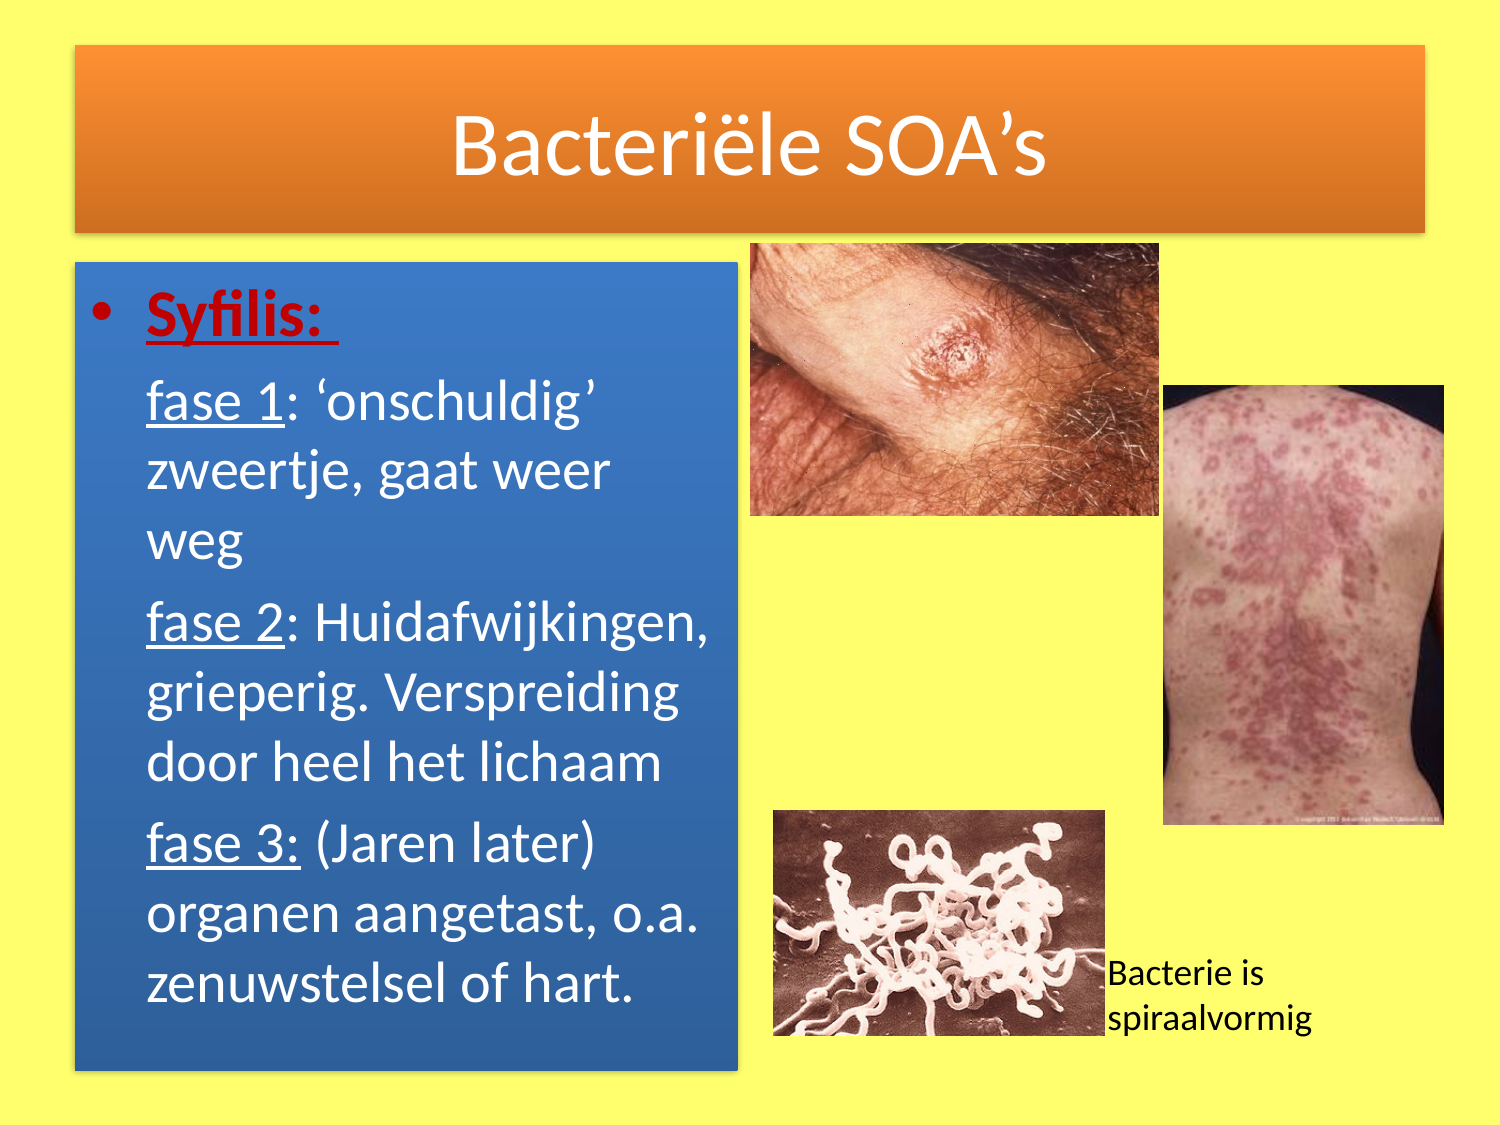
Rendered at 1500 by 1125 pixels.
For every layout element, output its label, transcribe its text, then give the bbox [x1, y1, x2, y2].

list Syfilis: fase 1: ‘onschuldig’ zweertje, gaat weer weg fase 2: Huidafwijkingen, grieperig. Verspreiding door heel het lichaam fase 3: (Jaren later) organen aangetast, o.a. zenuwstelsel of hart. [75, 262, 738, 1071]
title Bacteriële SOA’s [75, 45, 1425, 233]
picture [749, 243, 1160, 516]
picture [773, 810, 1105, 1036]
text_box Bacterie is spiraalvormig [1092, 940, 1424, 1046]
picture [1163, 385, 1444, 825]
